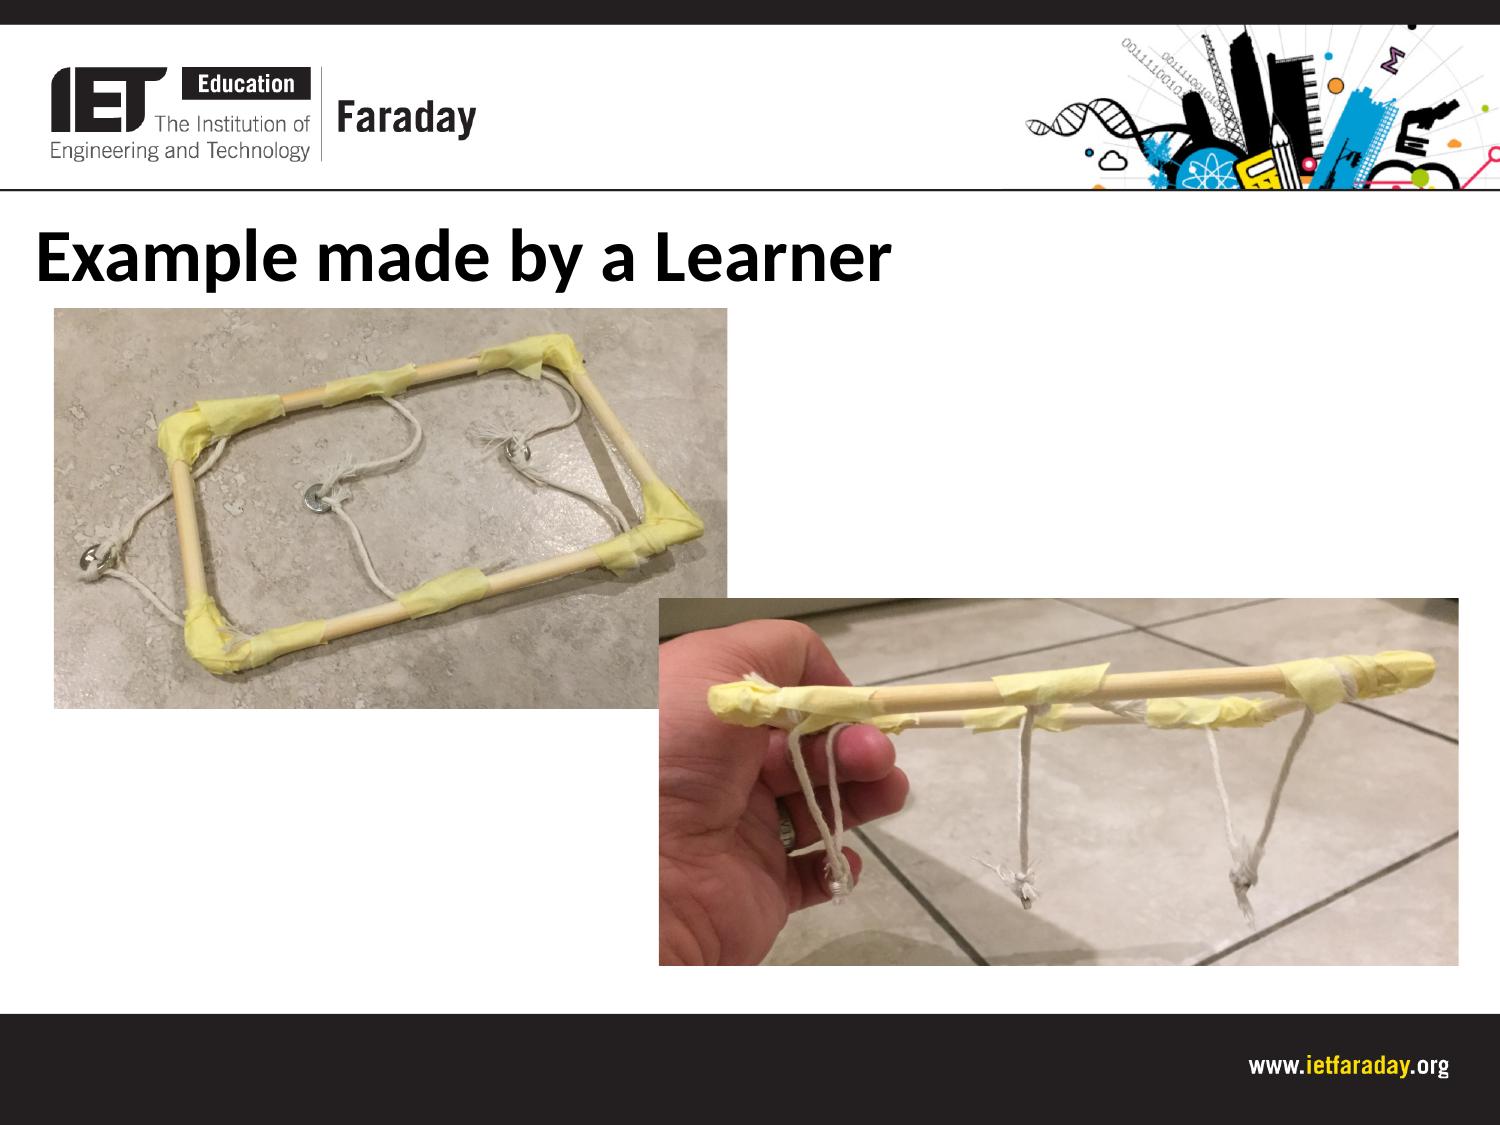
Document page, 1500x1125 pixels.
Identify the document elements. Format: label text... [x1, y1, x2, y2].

text_box Example made by a Learner [20, 198, 1459, 304]
picture [0, 0, 1500, 1125]
